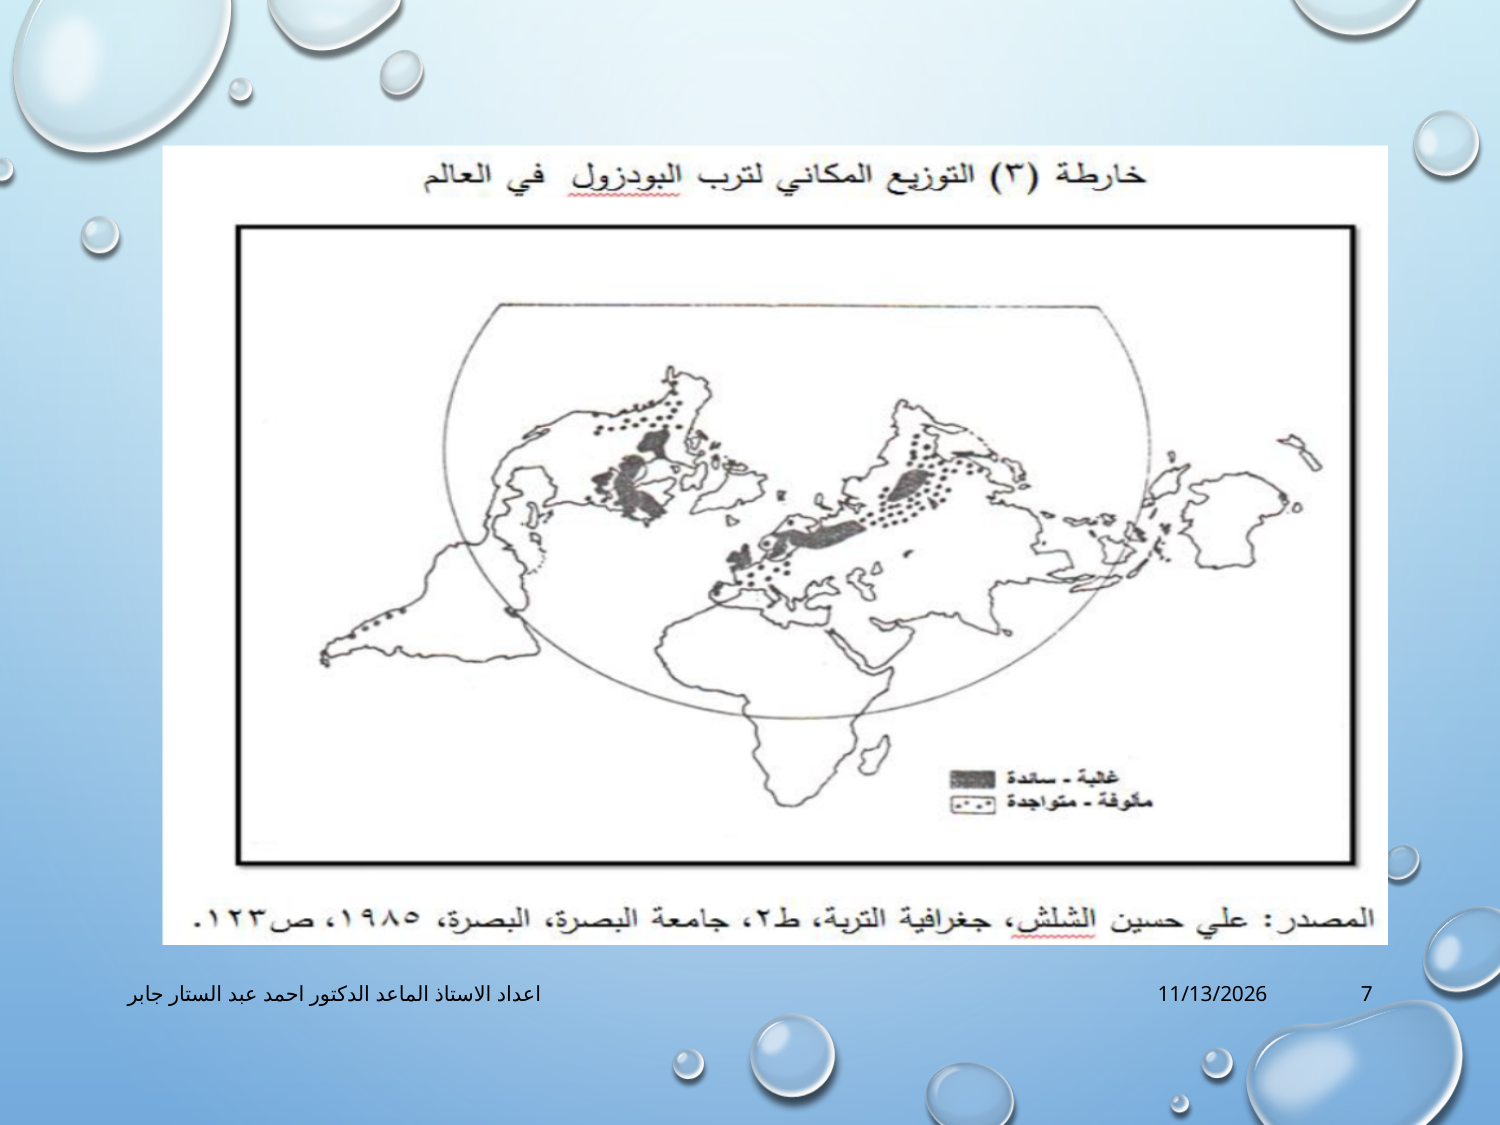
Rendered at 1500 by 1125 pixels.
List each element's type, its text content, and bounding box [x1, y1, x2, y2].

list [162, 145, 1388, 946]
slide_number 7 [1293, 965, 1388, 1025]
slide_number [944, 965, 1283, 1025]
footer اعداد الاستاذ الماعد الدكتور احمد عبد الستار جابر [112, 965, 934, 1025]
picture [0, 0, 1500, 1125]
